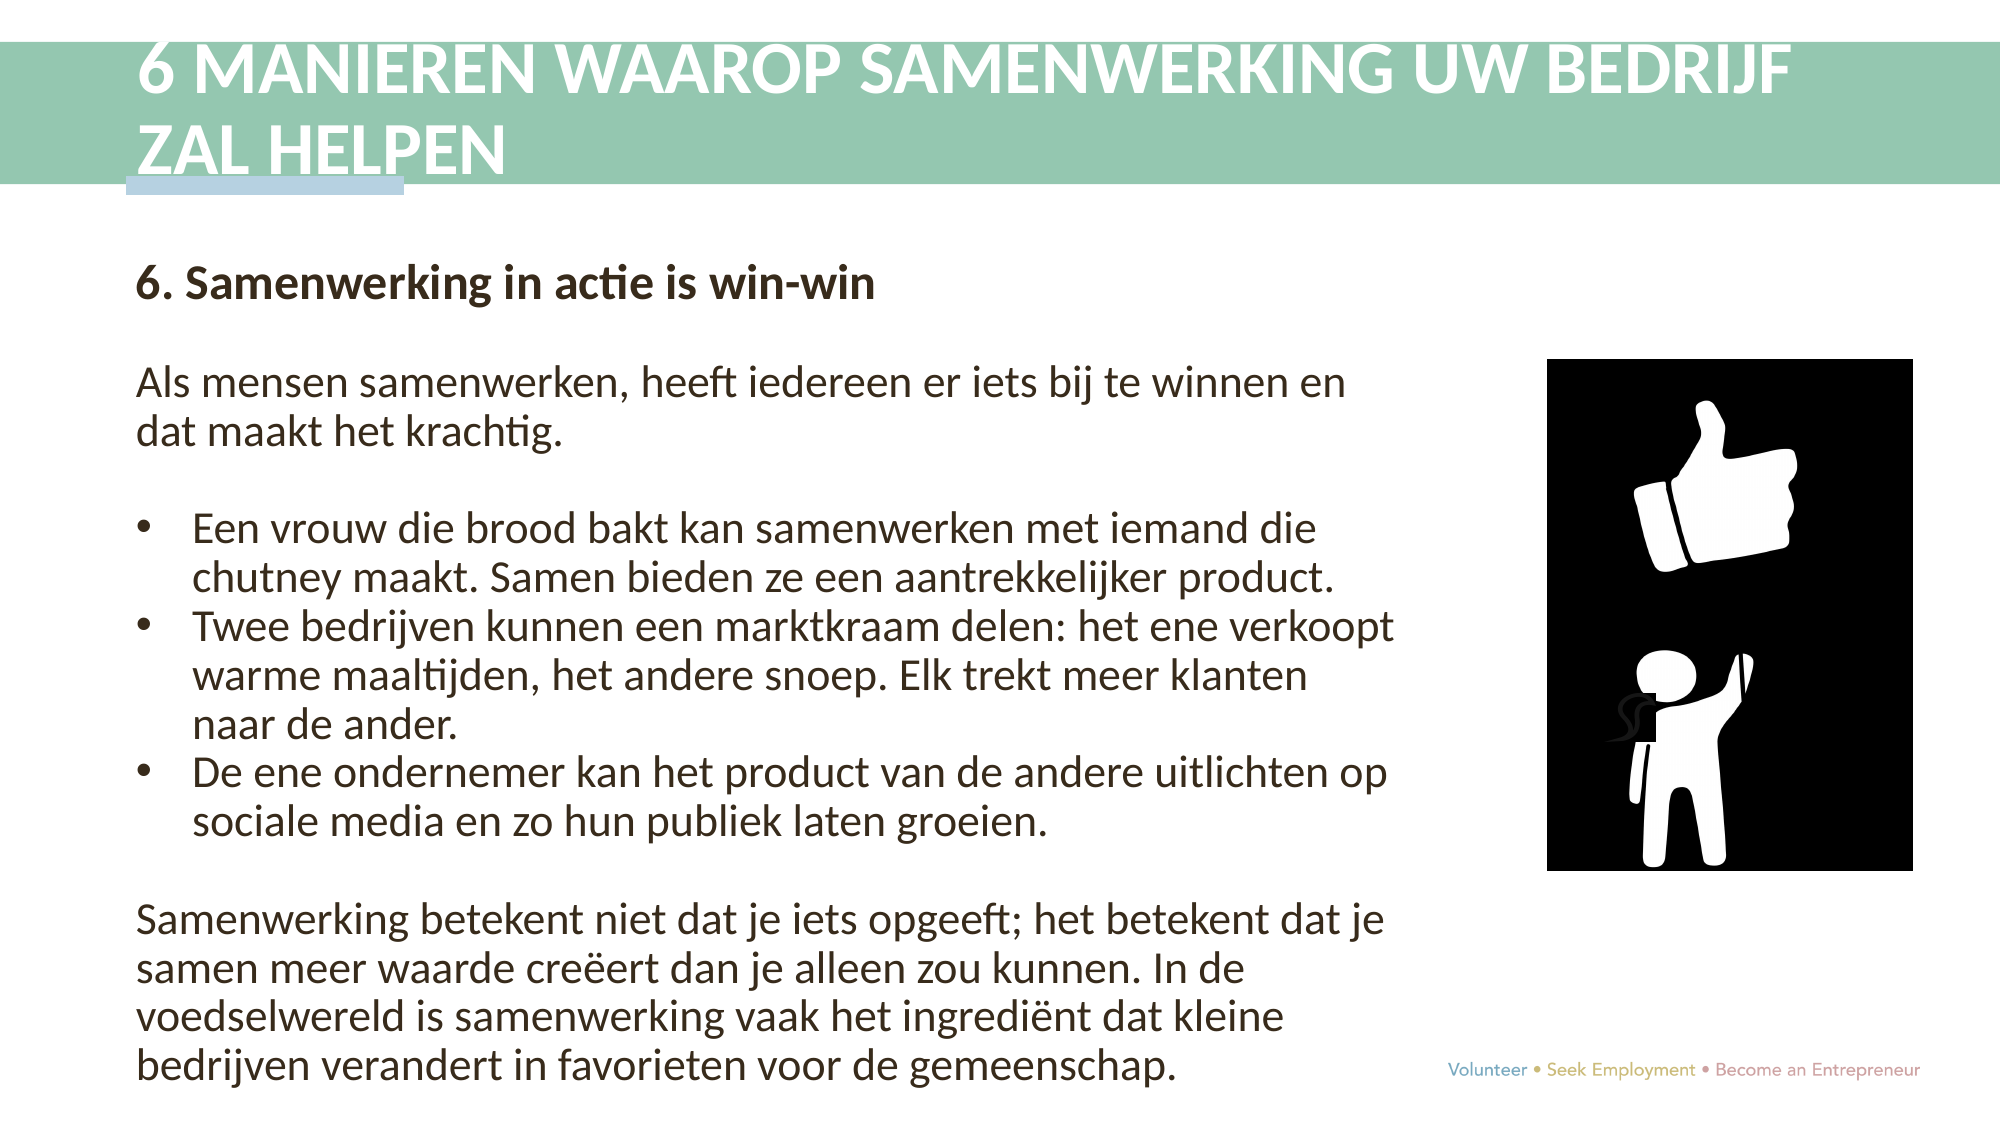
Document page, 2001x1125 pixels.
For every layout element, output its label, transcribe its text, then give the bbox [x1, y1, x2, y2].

list 6 MANIEREN WAAROP SAMENWERKING UW BEDRIJF ZAL HELPEN [123, 51, 1913, 170]
list 6. Samenwerking in actie is win-win Als mensen samenwerken, heeft iedereen er iets bij te winnen en dat maakt het krachtig. Een vrouw die brood bakt kan samenwerken met iemand die chutney maakt. Samen bieden ze een aantrekkelijker product. Twee bedrijven kunnen een marktkraam delen: het ene verkoopt warme maaltijden, het andere snoep. Elk trekt meer klanten naar de ander. De ene ondernemer kan het product van de andere uitlichten op sociale media en zo hun publiek laten groeien. Samenwerking betekent niet dat je iets opgeeft; het betekent dat je samen meer waarde creëert dan je alleen zou kunnen. In de voedselwereld is samenwerking vaak het ingrediënt dat kleine bedrijven verandert in favorieten voor de gemeenschap. [121, 253, 1419, 1020]
picture [1418, 1046, 1971, 1103]
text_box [1547, 359, 1913, 871]
